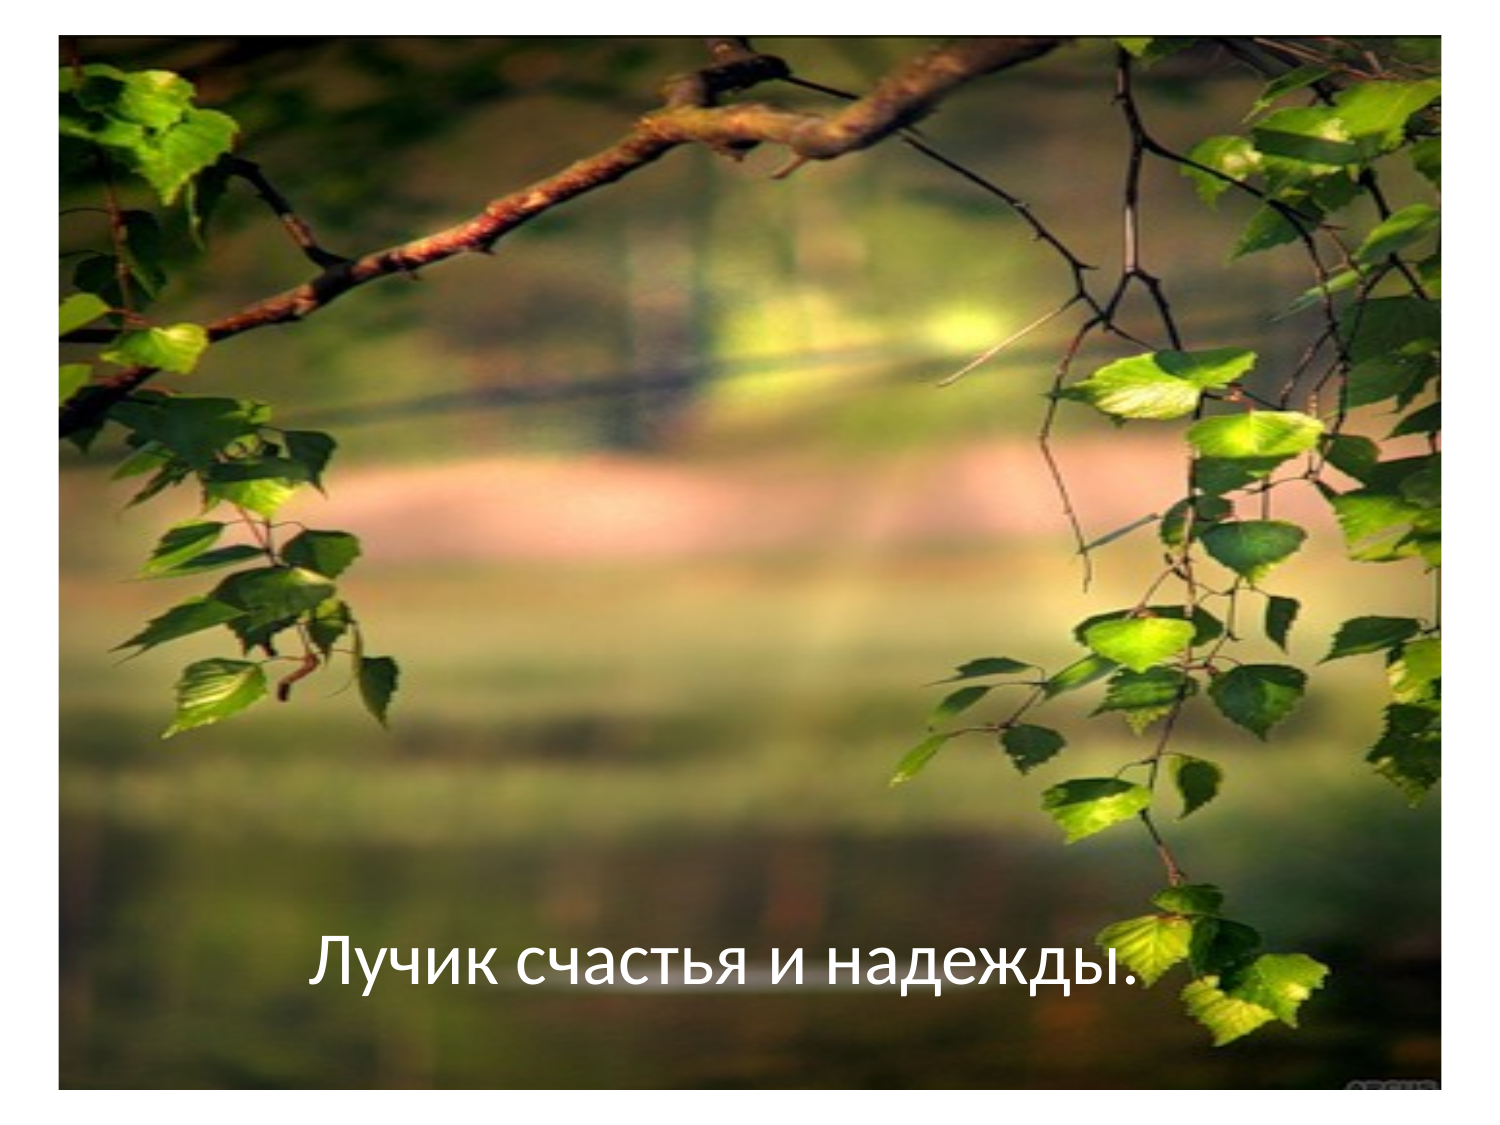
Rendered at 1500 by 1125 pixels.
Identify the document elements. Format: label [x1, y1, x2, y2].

picture [58, 34, 1442, 1091]
